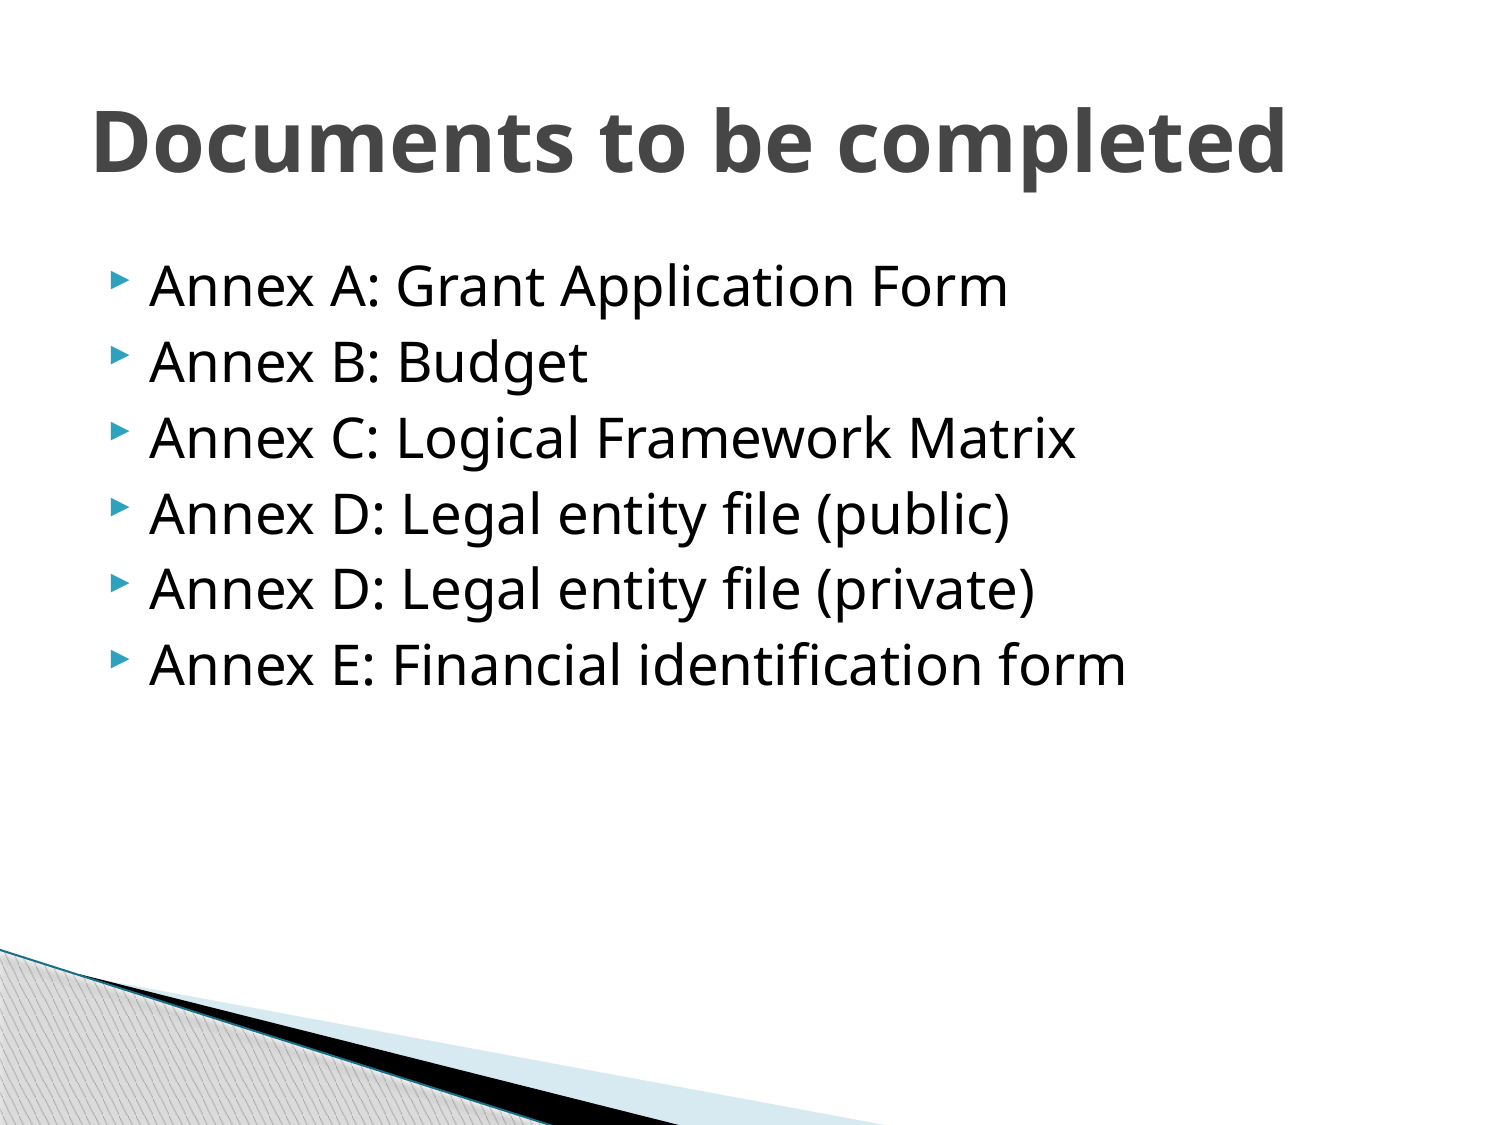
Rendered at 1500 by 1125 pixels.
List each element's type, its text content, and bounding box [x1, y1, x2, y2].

list Annex A: Grant Application Form Annex B: Budget Annex C: Logical Framework Matrix Annex D: Legal entity file (public) Annex D: Legal entity file (private) Annex E: Financial identification form [75, 243, 1425, 986]
title Documents to be completed [75, 45, 1425, 233]
